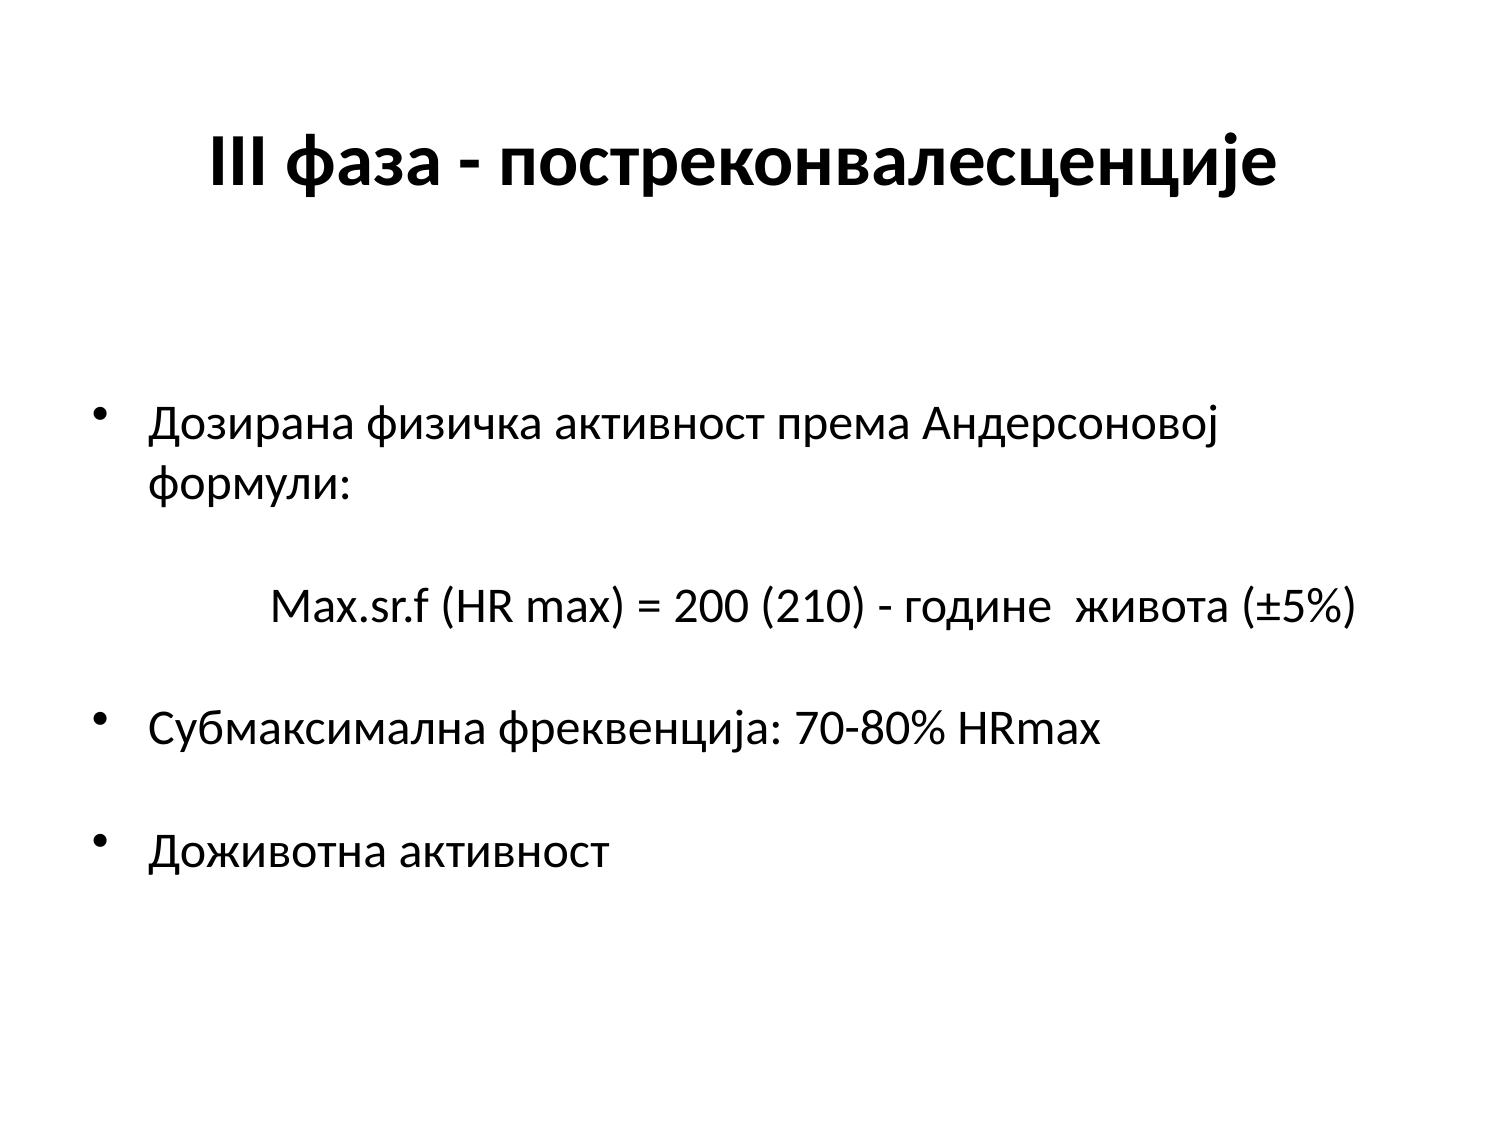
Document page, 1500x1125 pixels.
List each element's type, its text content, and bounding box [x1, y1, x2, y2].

title III фаза - постреконвалесценције [41, 79, 1447, 208]
list Дозирана физичка активност према Андерсоновој формули: Max.sr.f (HR max) = 200 (210) - године живота (±5%) Субмаксимална фреквенција: 70-80% HRmax Доживотна активност [76, 243, 1427, 1024]
